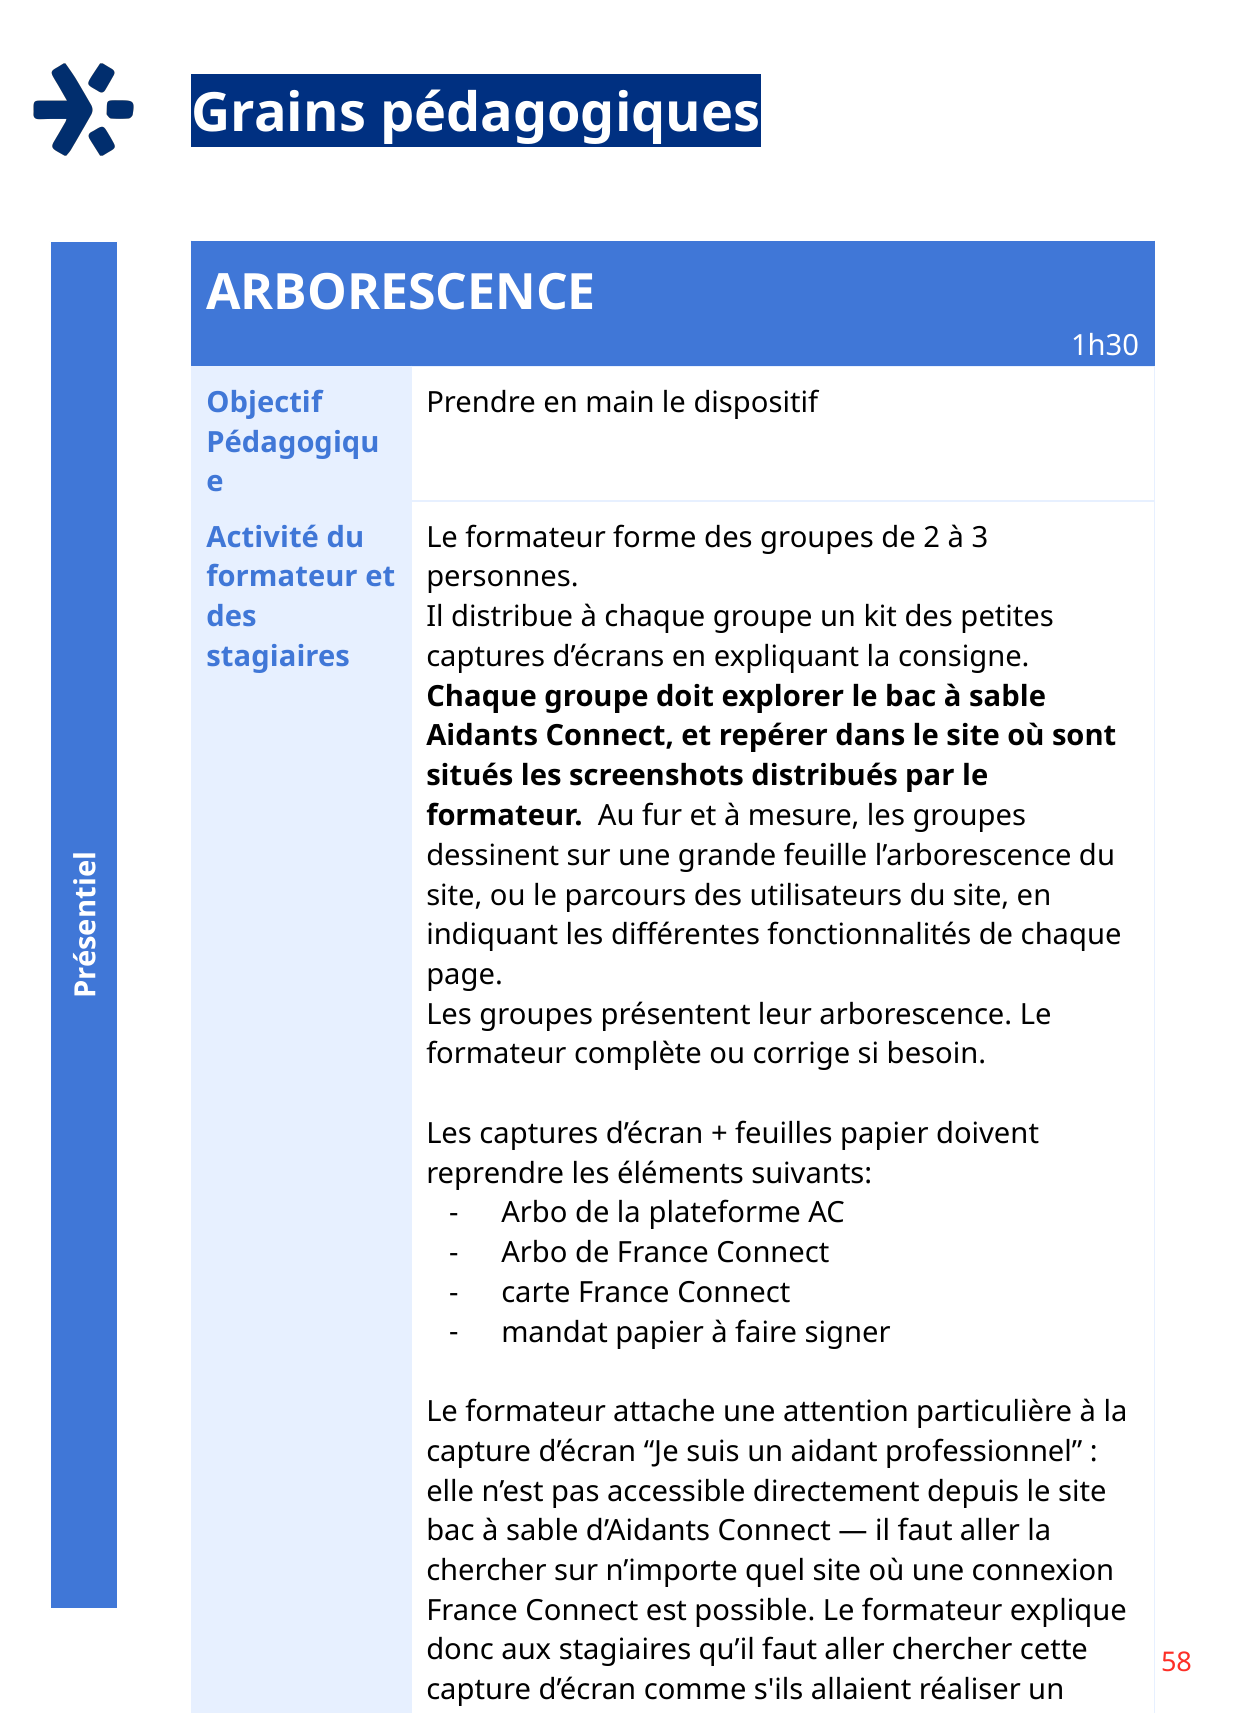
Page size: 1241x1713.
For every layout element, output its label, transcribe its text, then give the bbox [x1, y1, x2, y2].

slide_number ‹#› [1155, 1621, 1211, 1705]
table_cell Le formateur forme des groupes de 2 à 3 personnes. Il distribue à chaque groupe un kit des petites captures d’écrans en expliquant la consigne. Chaque groupe doit explorer le bac à sable Aidants Connect, et repérer dans le site où sont situés les screenshots distribués par le formateur. Au fur et à mesure, les groupes dessinent sur une grande feuille l’arborescence du site, ou le parcours des utilisateurs du site, en indiquant les différentes fonctionnalités de chaque page. Les groupes présentent leur arborescence. Le formateur complète ou corrige si besoin. Les captures d’écran + feuilles papier doivent reprendre les éléments suivants: Arbo de la plateforme AC Arbo de France Connect carte France Connect mandat papier à faire signer Le formateur attache une attention particulière à la capture d’écran “Je suis un aidant professionnel” : elle n’est pas accessible directement depuis le site bac à sable d’Aidants Connect — il faut aller la chercher sur n’importe quel site où une connexion France Connect est possible. Le formateur explique donc aux stagiaires qu’il faut aller chercher cette capture d’écran comme s'ils allaient réaliser un démarche sur un usager, cette fois sans passer par le bac à sable d’Aidants Connect. Le formateur peut s’appuyer sur le fichier “arborescence-référence-formateur.pdf” pour vérifier que les stagiaires créent une arborescence complète. [412, 502, 1154, 1713]
table_cell Activité du formateur et des stagiaires [192, 502, 411, 1713]
table_cell Objectif Pédagogique [192, 367, 411, 500]
text_box Grains pédagogiques [185, 71, 916, 148]
text_box Présentiel [49, 241, 118, 1610]
table_header ARBORESCENCE 1h30 [192, 242, 1154, 366]
picture [32, 61, 135, 157]
table_cell Prendre en main le dispositif [412, 367, 1154, 500]
